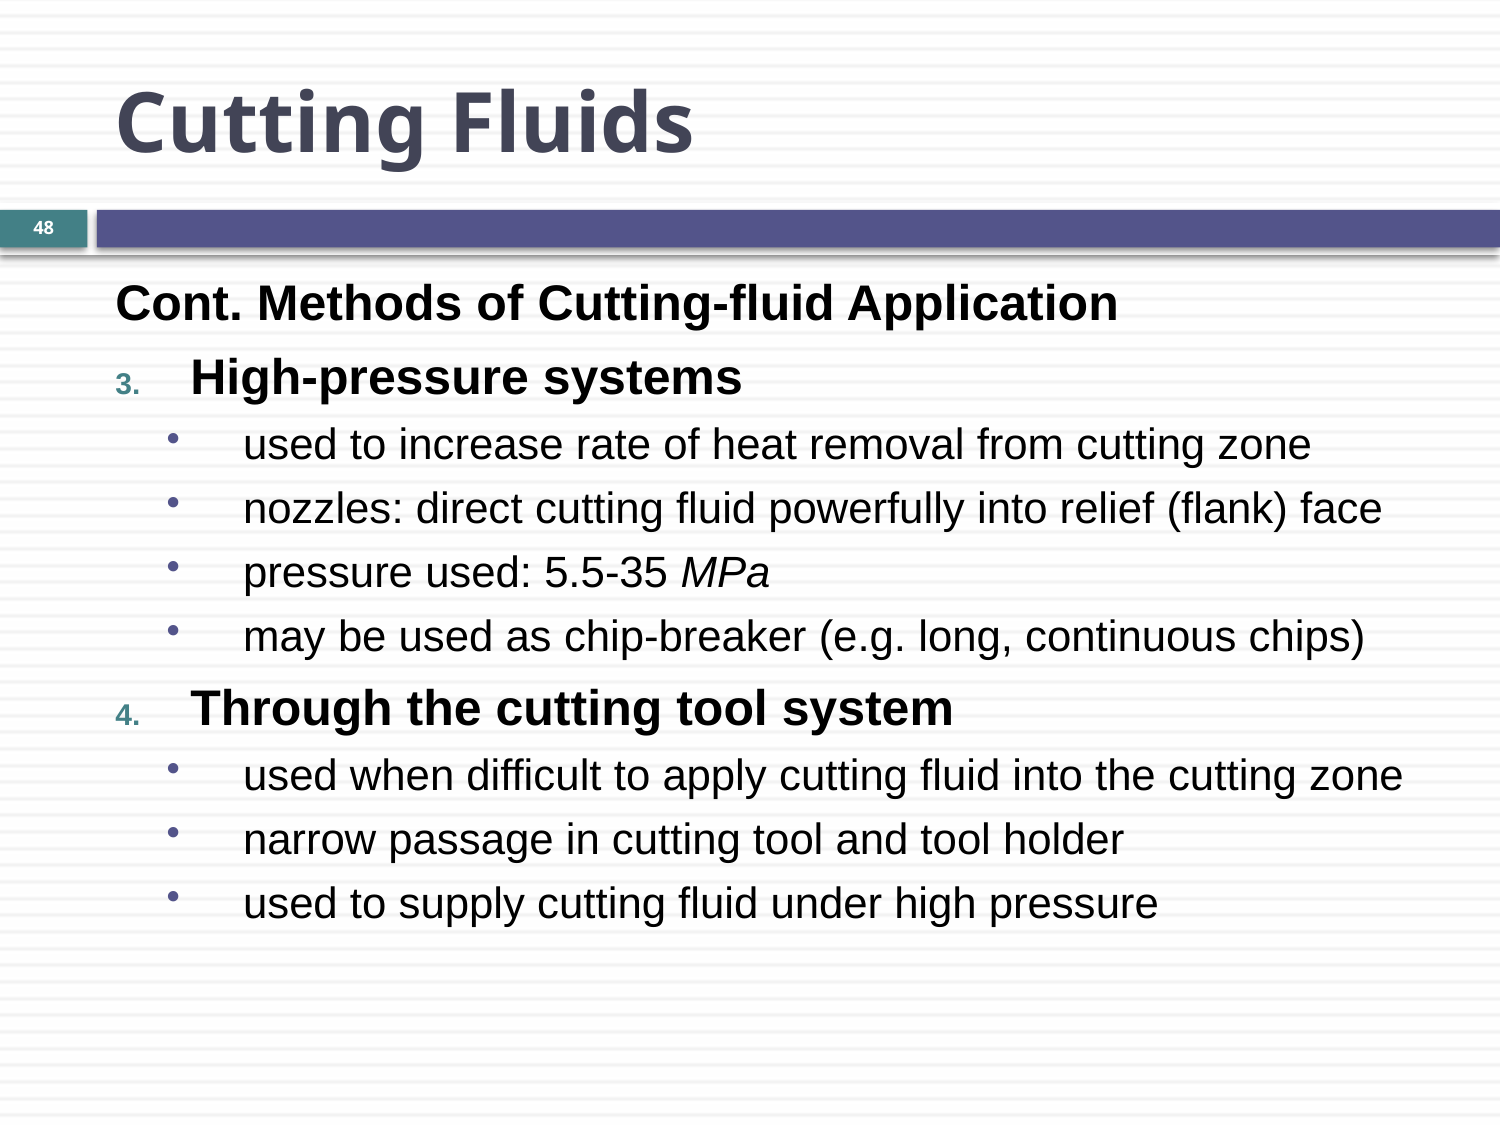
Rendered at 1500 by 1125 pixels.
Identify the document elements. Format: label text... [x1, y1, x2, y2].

title Cutting Fluids [99, 37, 1438, 200]
slide_number 48 [0, 208, 88, 249]
list Cont. Methods of Cutting-fluid Application High-pressure systems used to increase rate of heat removal from cutting zone nozzles: direct cutting fluid powerfully into relief (flank) face pressure used: 5.5-35 MPa may be used as chip-breaker (e.g. long, continuous chips) Through the cutting tool system used when difficult to apply cutting fluid into the cutting zone narrow passage in cutting tool and tool holder used to supply cutting fluid under high pressure [100, 262, 1500, 1125]
